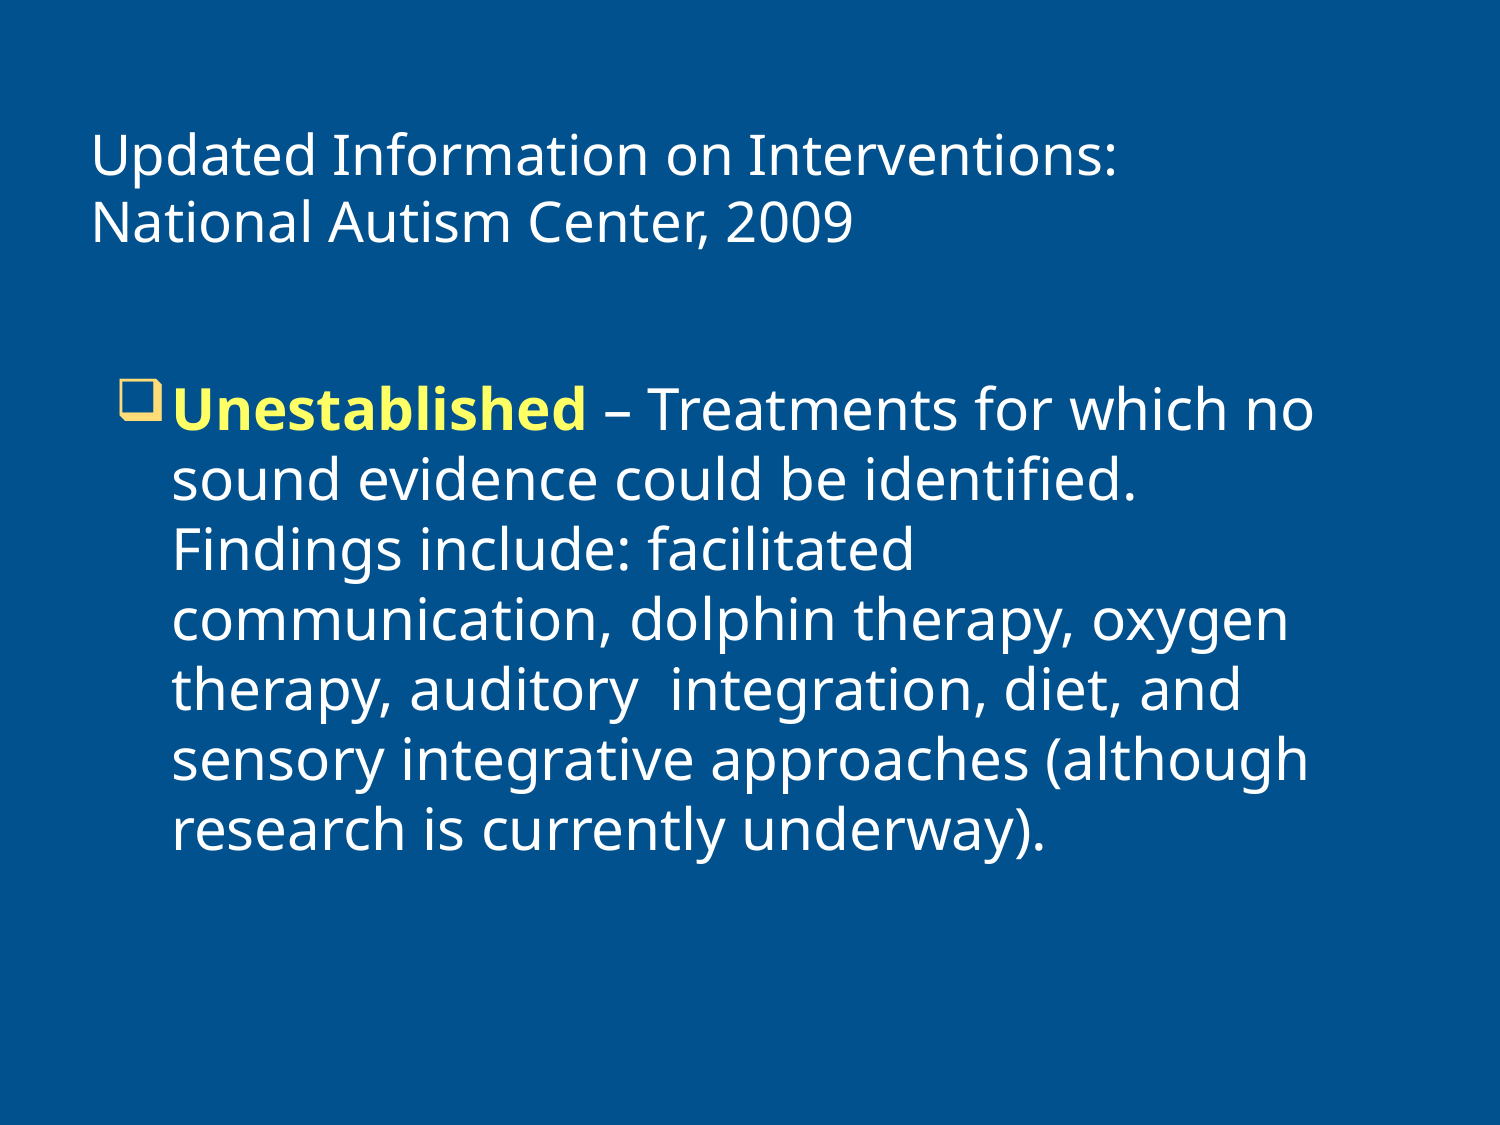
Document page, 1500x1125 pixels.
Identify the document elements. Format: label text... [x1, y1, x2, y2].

list Unestablished – Treatments for which no sound evidence could be identified. Findings include: facilitated communication, dolphin therapy, oxygen therapy, auditory integration, diet, and sensory integrative approaches (although research is currently underway). [99, 350, 1335, 1015]
title Updated Information on Interventions: National Autism Center, 2009 [75, 110, 1413, 263]
